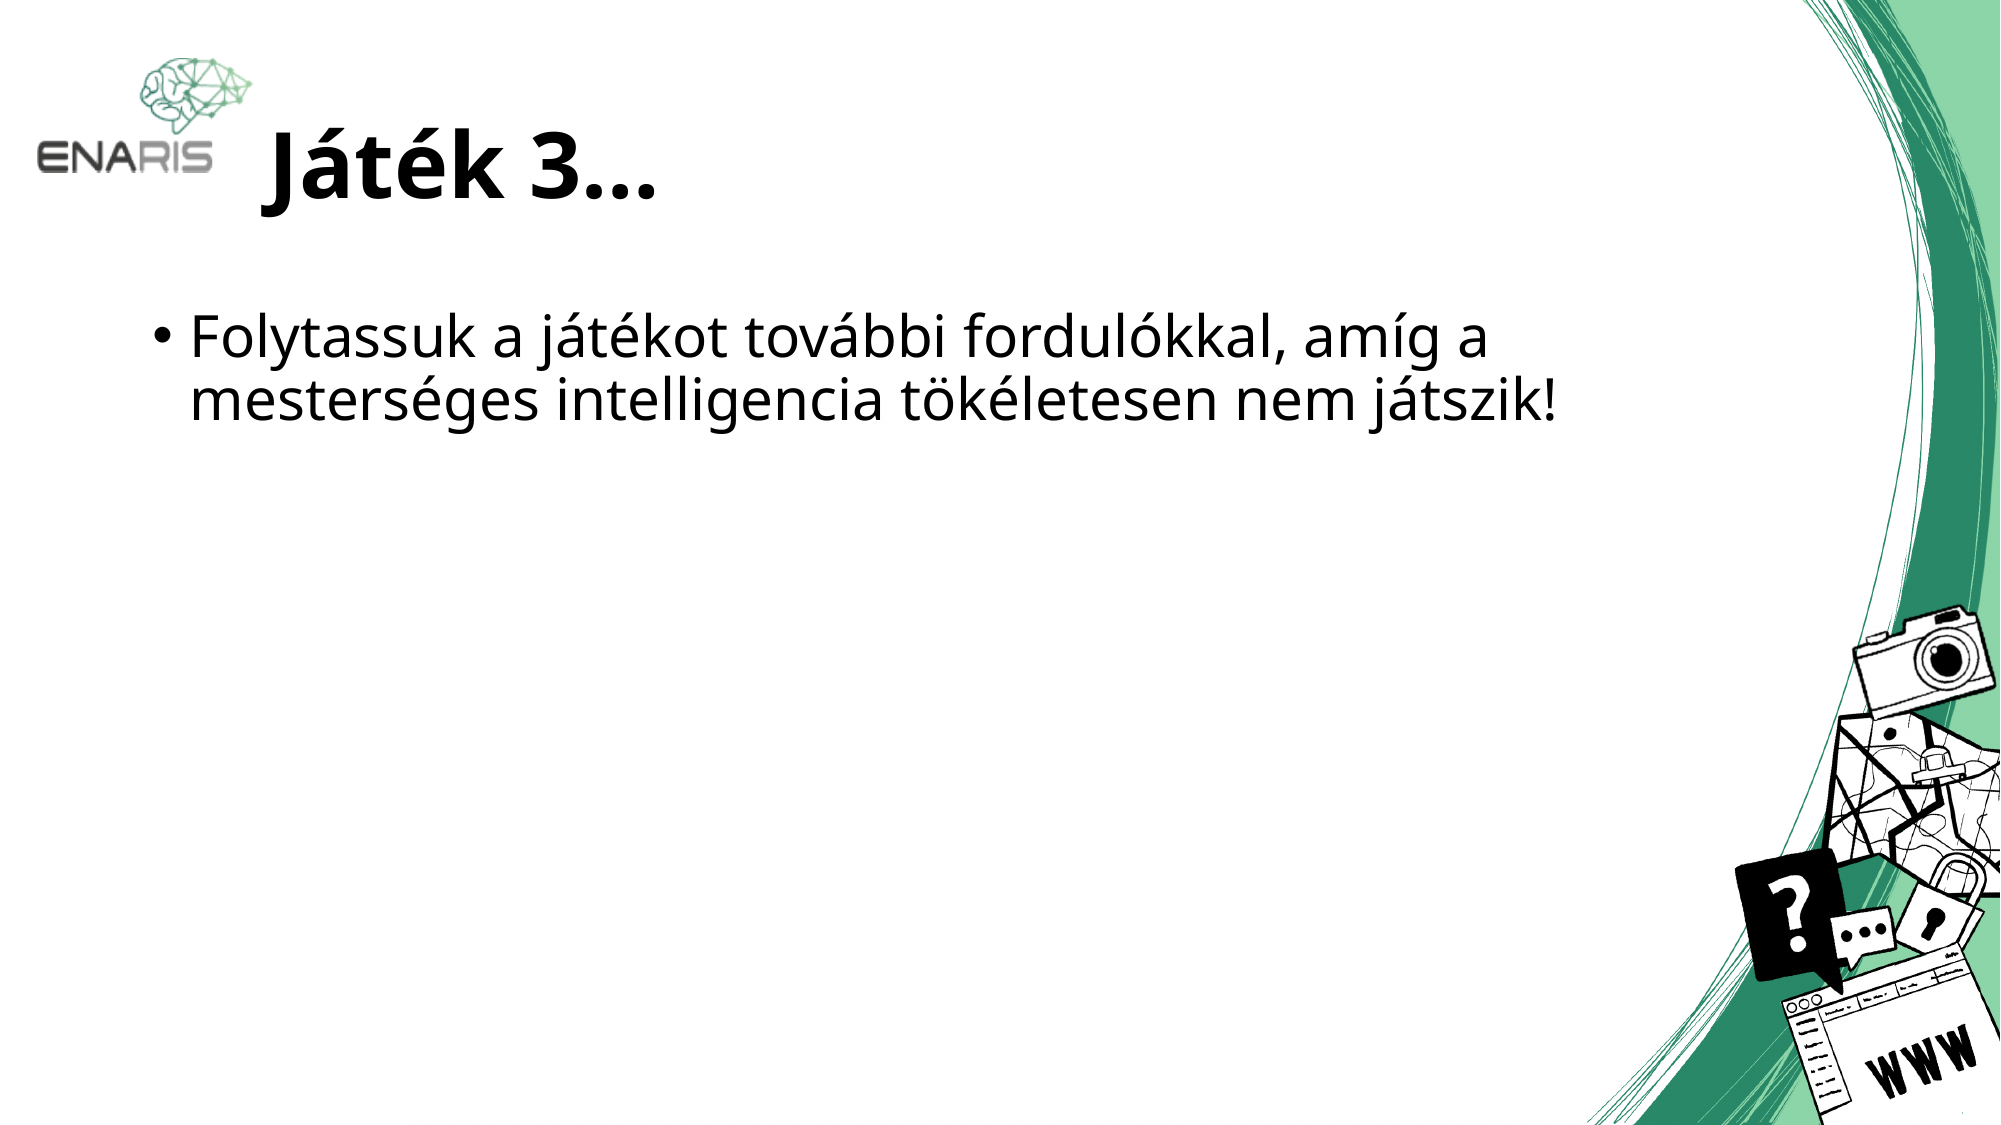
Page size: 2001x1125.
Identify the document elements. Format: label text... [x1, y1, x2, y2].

list Folytassuk a játékot további fordulókkal, amíg a mesterséges intelligencia tökéletesen nem játszik! [137, 299, 1728, 1014]
picture [408, 0, 2000, 1125]
title Játék 3… [253, 59, 1863, 278]
picture [37, 58, 254, 173]
